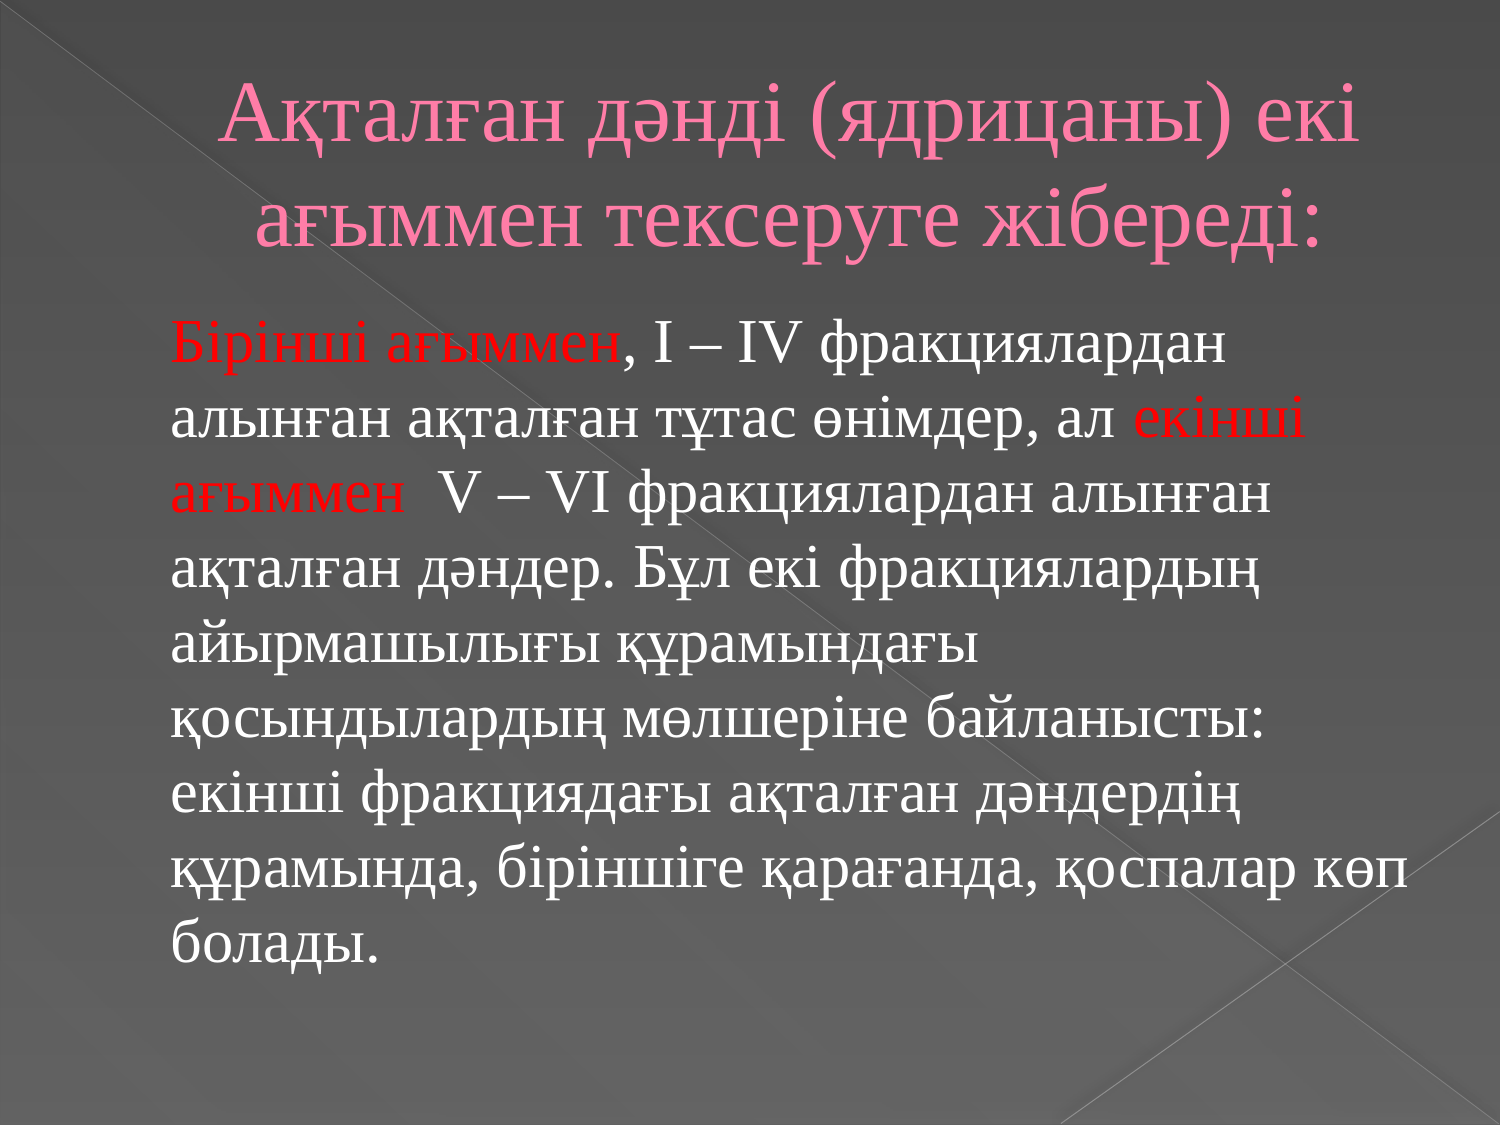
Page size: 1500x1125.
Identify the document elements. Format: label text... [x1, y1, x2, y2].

list Бірінші ағыммен, І – ІV фракциялардан алынған ақталған тұтас өнімдер, ал екінші ағыммен V – VІ фракциялардан алынған ақталған дәндер. Бұл екі фракциялардың айырмашылығы құрамындағы қосындылардың мөлшеріне байланысты: екінші фракциядағы ақталған дәндердің құрамында, біріншіге қарағанда, қоспалар көп болады. [82, 292, 1432, 1043]
title Ақталған дәнді (ядрицаны) екі ағыммен тексеруге жібереді: [75, 43, 1425, 274]
